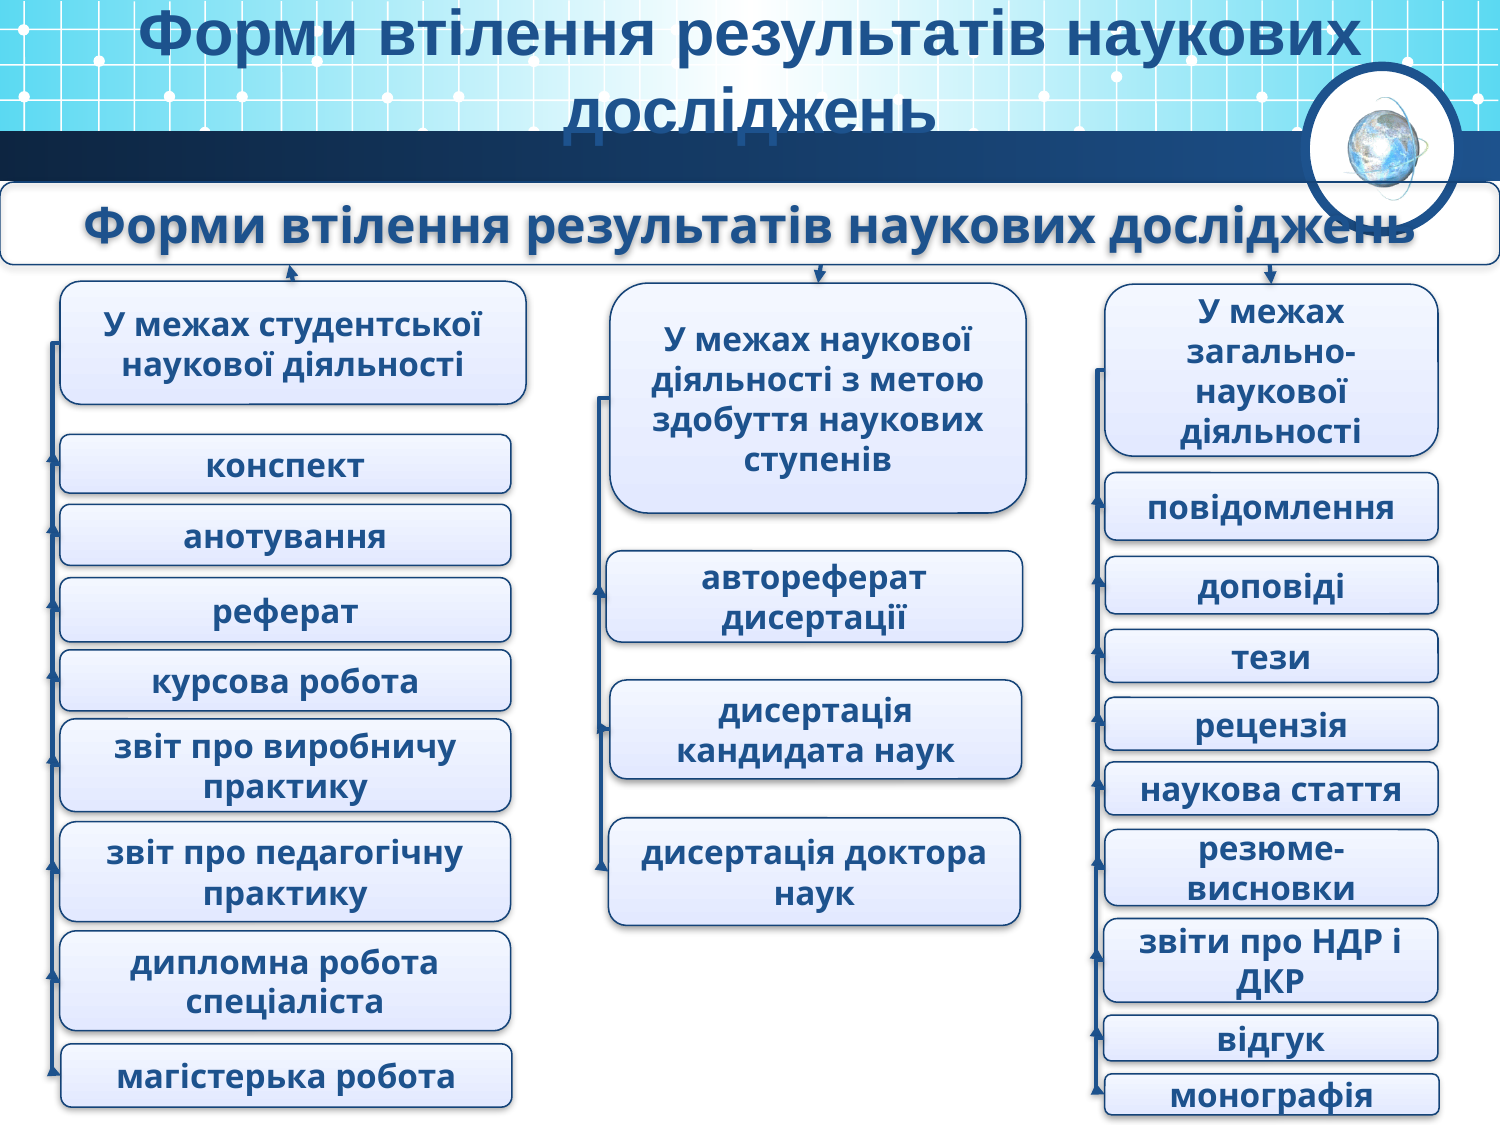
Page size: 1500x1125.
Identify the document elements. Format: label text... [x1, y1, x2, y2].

text_box дипломна робота спеціаліста [65, 930, 512, 1032]
text_box повідомлення [1110, 471, 1439, 541]
text_box конспект [65, 433, 512, 494]
text_box рецензія [1109, 696, 1439, 751]
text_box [605, 596, 611, 730]
text_box звіт про педагогічну практику [64, 820, 512, 923]
picture [1311, 154, 1453, 181]
text_box У межах студентської наукової діяльності [59, 280, 527, 406]
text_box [1104, 369, 1108, 507]
text_box магістерька робота [60, 1043, 513, 1108]
text_box звіт про виробничу практику [64, 717, 512, 813]
text_box дисертація кандидата наук [615, 679, 1023, 780]
text_box звіти про НДР і ДКР [1110, 917, 1439, 1003]
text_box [605, 397, 611, 596]
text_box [1104, 788, 1108, 868]
text_box У межах наукової діяльності з метою здобуття наукових ступенів [609, 282, 1028, 514]
text_box автореферат дисертації [615, 549, 1024, 643]
text_box курсова робота [65, 649, 512, 712]
text_box Форми втілення результатів наукових досліджень [0, 0, 1500, 154]
text_box дисертація доктора наук [607, 816, 1022, 927]
text_box Форми втілення результатів наукових досліджень [0, 181, 1500, 266]
text_box доповіді [1110, 555, 1439, 615]
text_box монографія [1103, 1073, 1440, 1116]
text_box тези [1109, 628, 1439, 684]
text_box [817, 264, 822, 284]
text_box наукова стаття [1109, 761, 1439, 816]
text_box анотування [65, 503, 512, 567]
text_box реферат [65, 576, 512, 643]
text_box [289, 264, 294, 282]
text_box відгук [1110, 1014, 1439, 1062]
text_box У межах загально-наукової діяльності [1104, 283, 1439, 457]
text_box резюме-висновки [1110, 828, 1439, 907]
